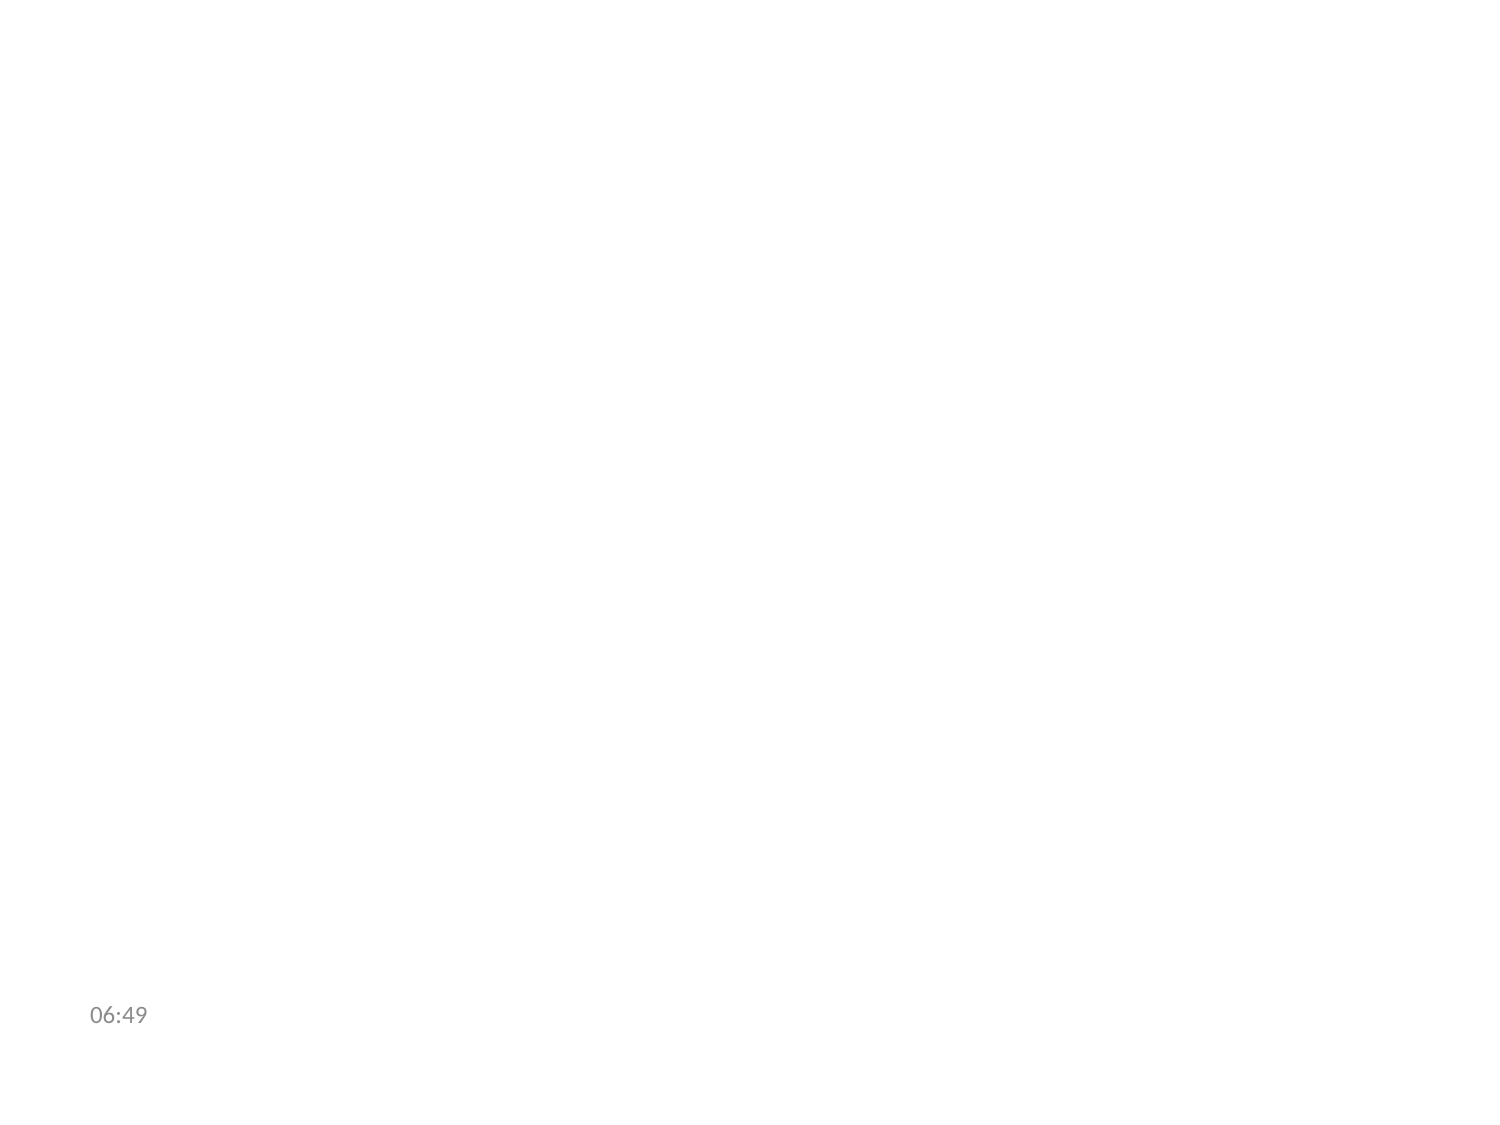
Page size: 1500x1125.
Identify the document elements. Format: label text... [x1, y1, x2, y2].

text_box 15:35 [75, 983, 425, 1044]
